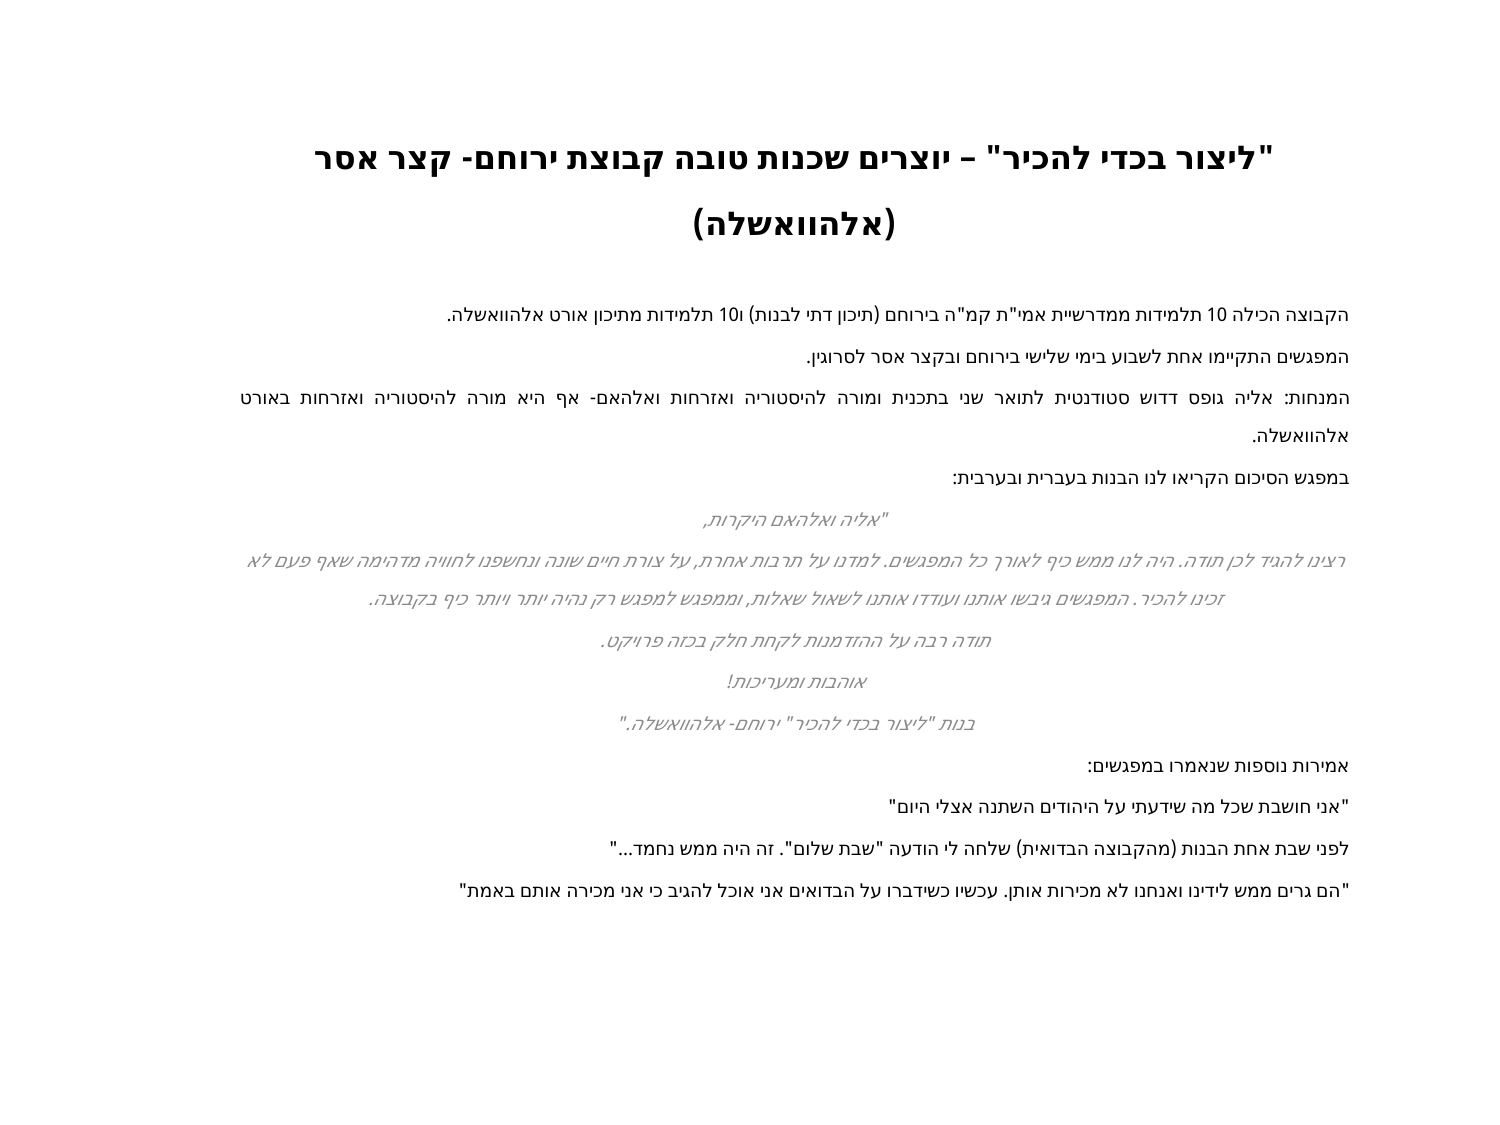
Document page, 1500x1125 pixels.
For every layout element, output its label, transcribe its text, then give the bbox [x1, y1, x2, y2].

subtitle "ליצור בכדי להכיר" – יוצרים שכנות טובה קבוצת ירוחם- קצר אסר (אלהוואשלה) הקבוצה הכילה 10 תלמידות ממדרשיית אמי"ת קמ"ה בירוחם (תיכון דתי לבנות) ו10 תלמידות מתיכון אורט אלהוואשלה. המפגשים התקיימו אחת לשבוע בימי שלישי בירוחם ובקצר אסר לסרוגין. המנחות: אליה גופס דדוש סטודנטית לתואר שני בתכנית ומורה להיסטוריה ואזרחות ואלהאם- אף היא מורה להיסטוריה ואזרחות באורט אלהוואשלה. במפגש הסיכום הקריאו לנו הבנות בעברית ובערבית: "אליה ואלהאם היקרות, רצינו להגיד לכן תודה. היה לנו ממש כיף לאורך כל המפגשים. למדנו על תרבות אחרת, על צורת חיים שונה ונחשפנו לחוויה מדהימה שאף פעם לא זכינו להכיר. המפגשים גיבשו אותנו ועודדו אותנו לשאול שאלות, וממפגש למפגש רק נהיה יותר ויותר כיף בקבוצה. תודה רבה על ההזדמנות לקחת חלק בכזה פרויקט. אוהבות ומעריכות! בנות "ליצור בכדי להכיר" ירוחם- אלהוואשלה." אמירות נוספות שנאמרו במפגשים: "אני חושבת שכל מה שידעתי על היהודים השתנה אצלי היום" לפני שבת אחת הבנות (מהקבוצה הבדואית) שלחה לי הודעה "שבת שלום". זה היה ממש נחמד..." "הם גרים ממש לידינו ואנחנו לא מכירות אותן. עכשיו כשידברו על הבדואים אני אוכל להגיב כי אני מכירה אותם באמת" [225, 101, 1365, 925]
